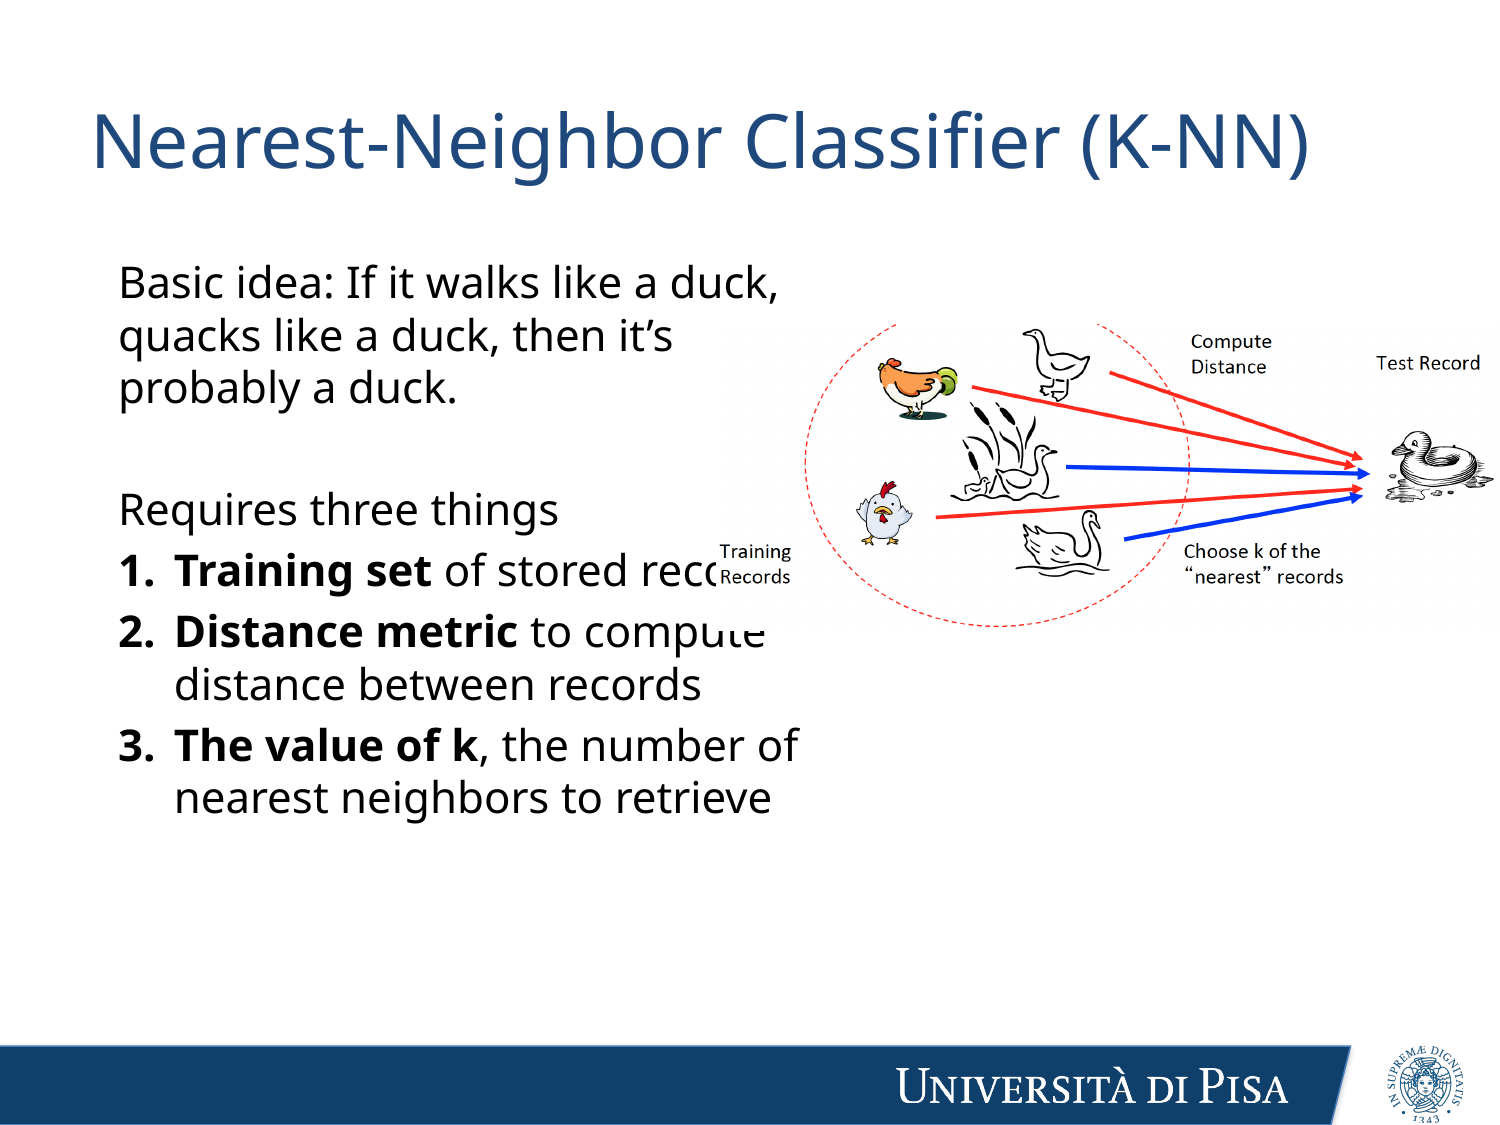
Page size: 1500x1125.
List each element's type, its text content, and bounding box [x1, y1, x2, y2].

title Nearest-Neighbor Classifier (K-NN) [75, 45, 1425, 233]
list Basic idea: If it walks like a duck, quacks like a duck, then it’s probably a duck. Requires three things Training set of stored records Distance metric to compute distance between records The value of k, the number of nearest neighbors to retrieve [103, 247, 833, 901]
picture [715, 323, 1500, 631]
